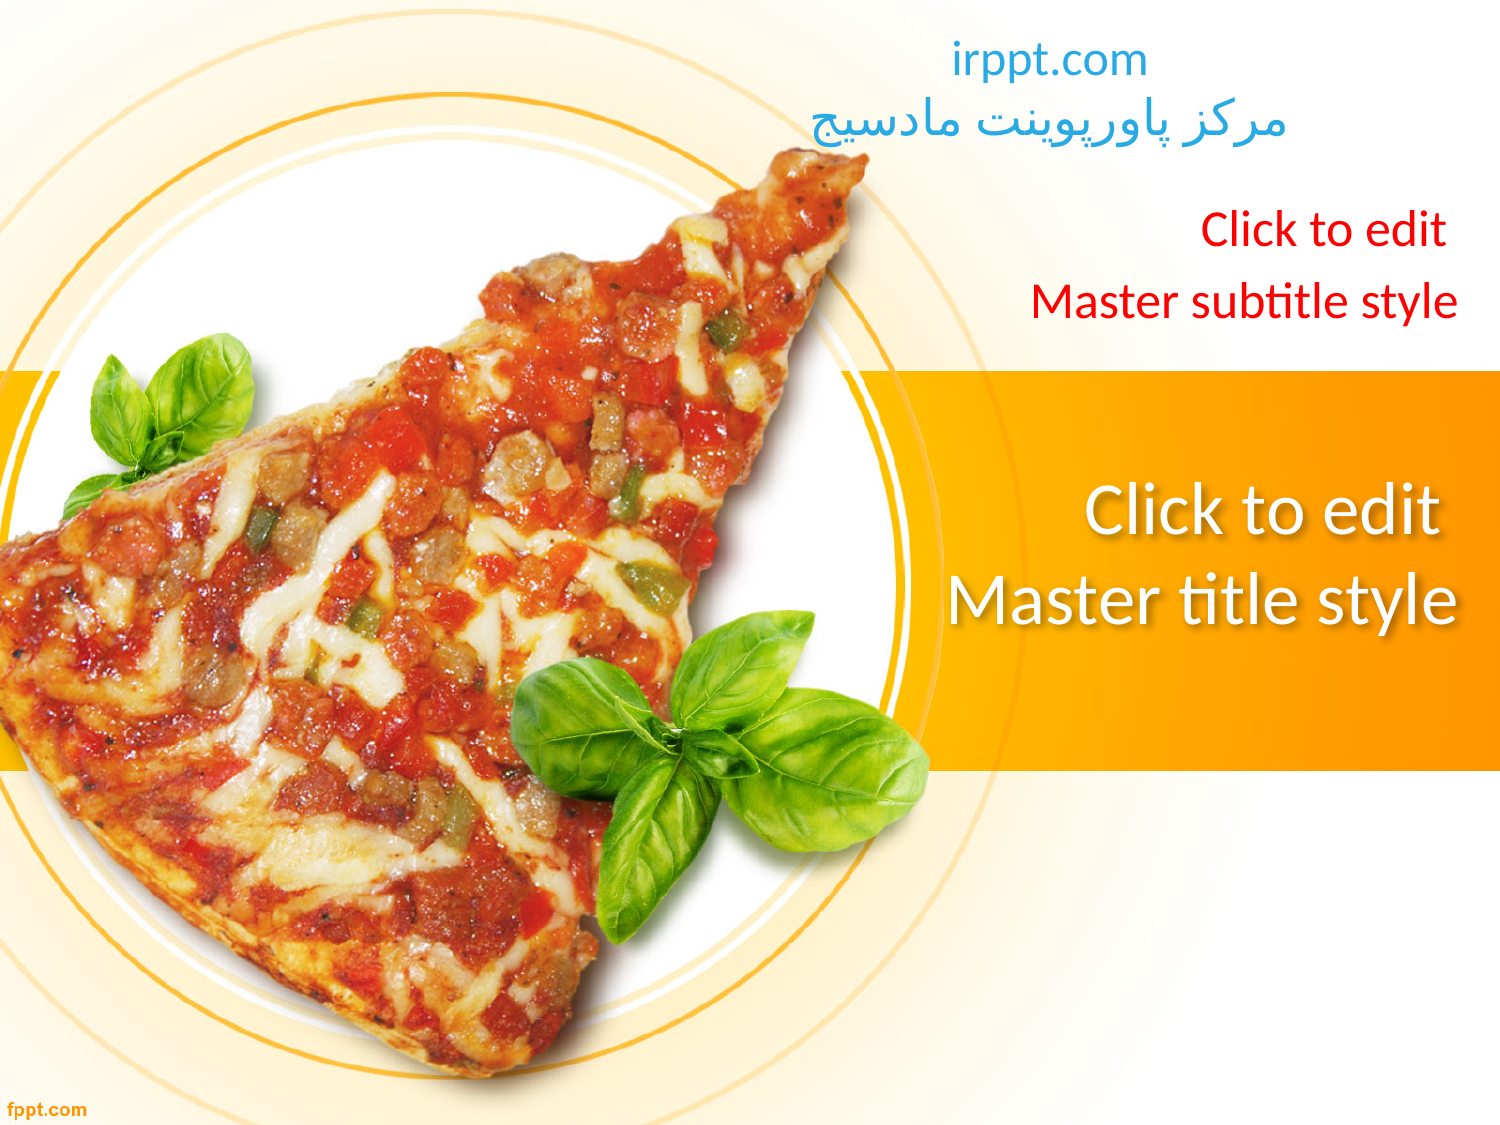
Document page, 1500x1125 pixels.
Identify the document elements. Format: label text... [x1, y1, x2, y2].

picture [0, 0, 1500, 1125]
subtitle Click to edit Master subtitle style [424, 186, 1475, 337]
text_box irppt.com مرکز پاورپوینت مادسیج [795, 18, 1306, 154]
title Click to edit Master title style [198, 437, 1474, 663]
